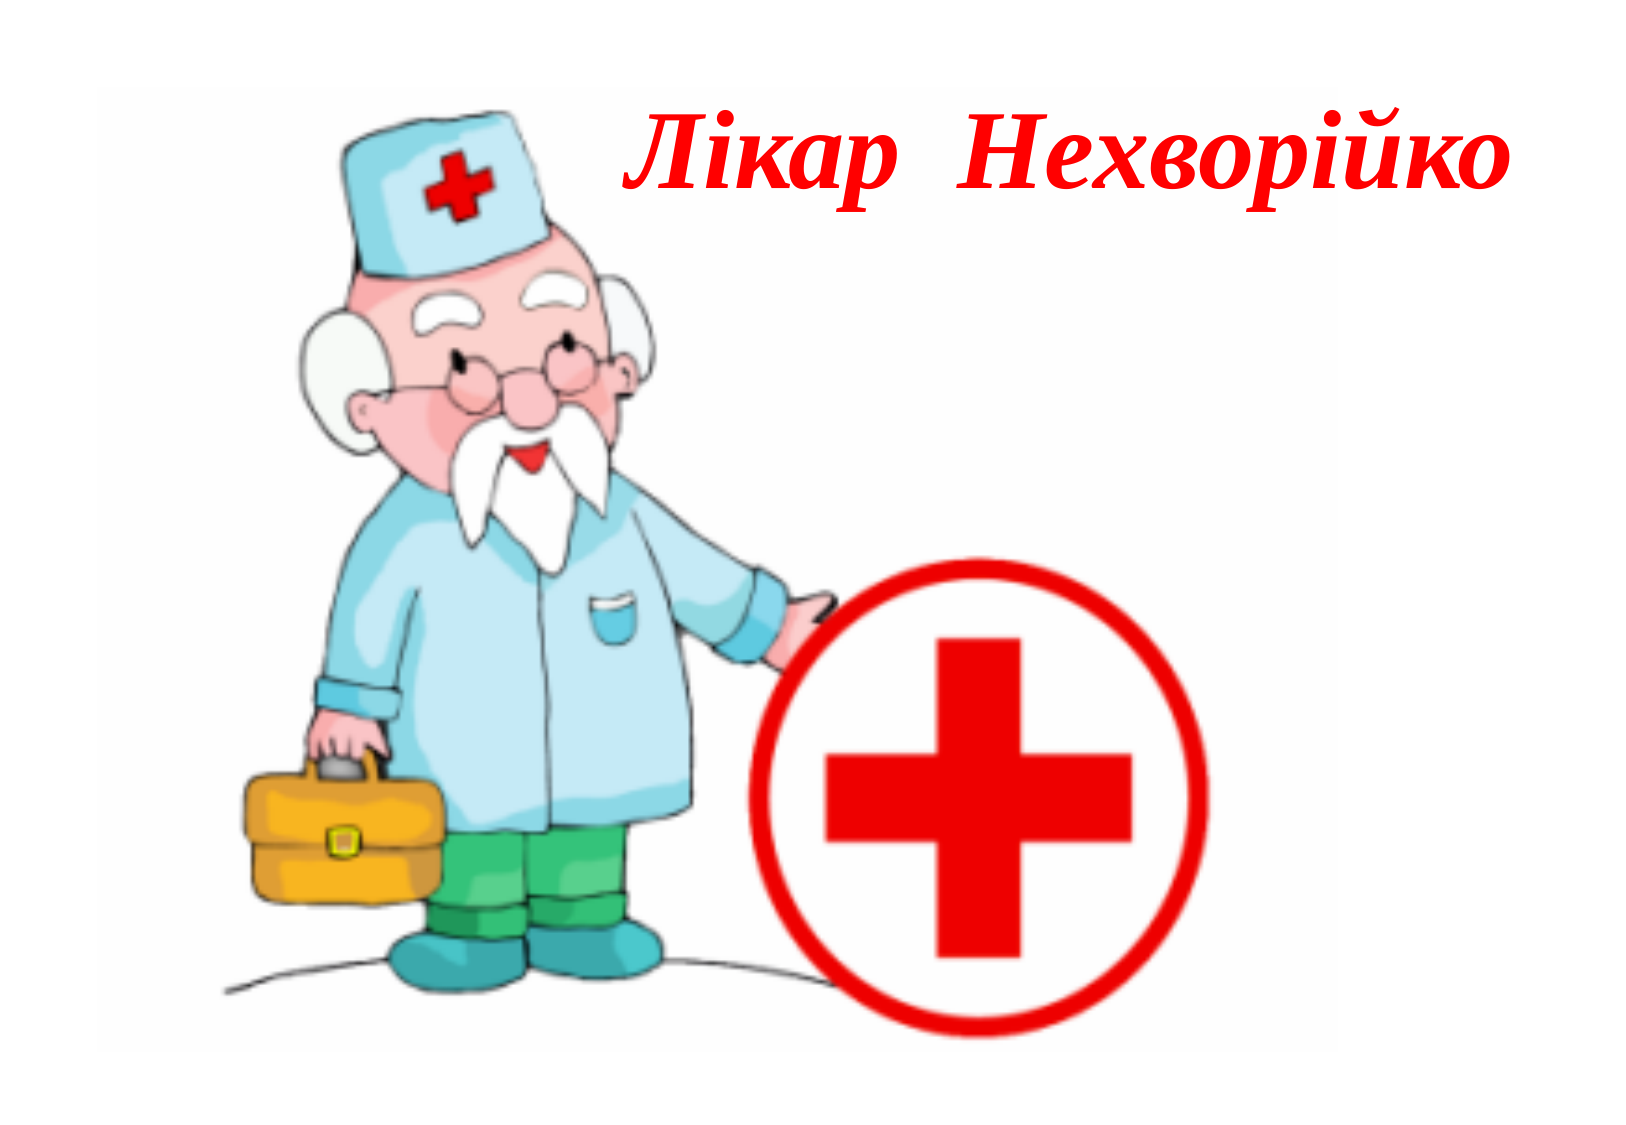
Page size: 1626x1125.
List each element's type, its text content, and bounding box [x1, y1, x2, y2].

text_box Лікар Нехворійко [1382, 68, 1625, 218]
picture [22, 33, 1382, 1089]
